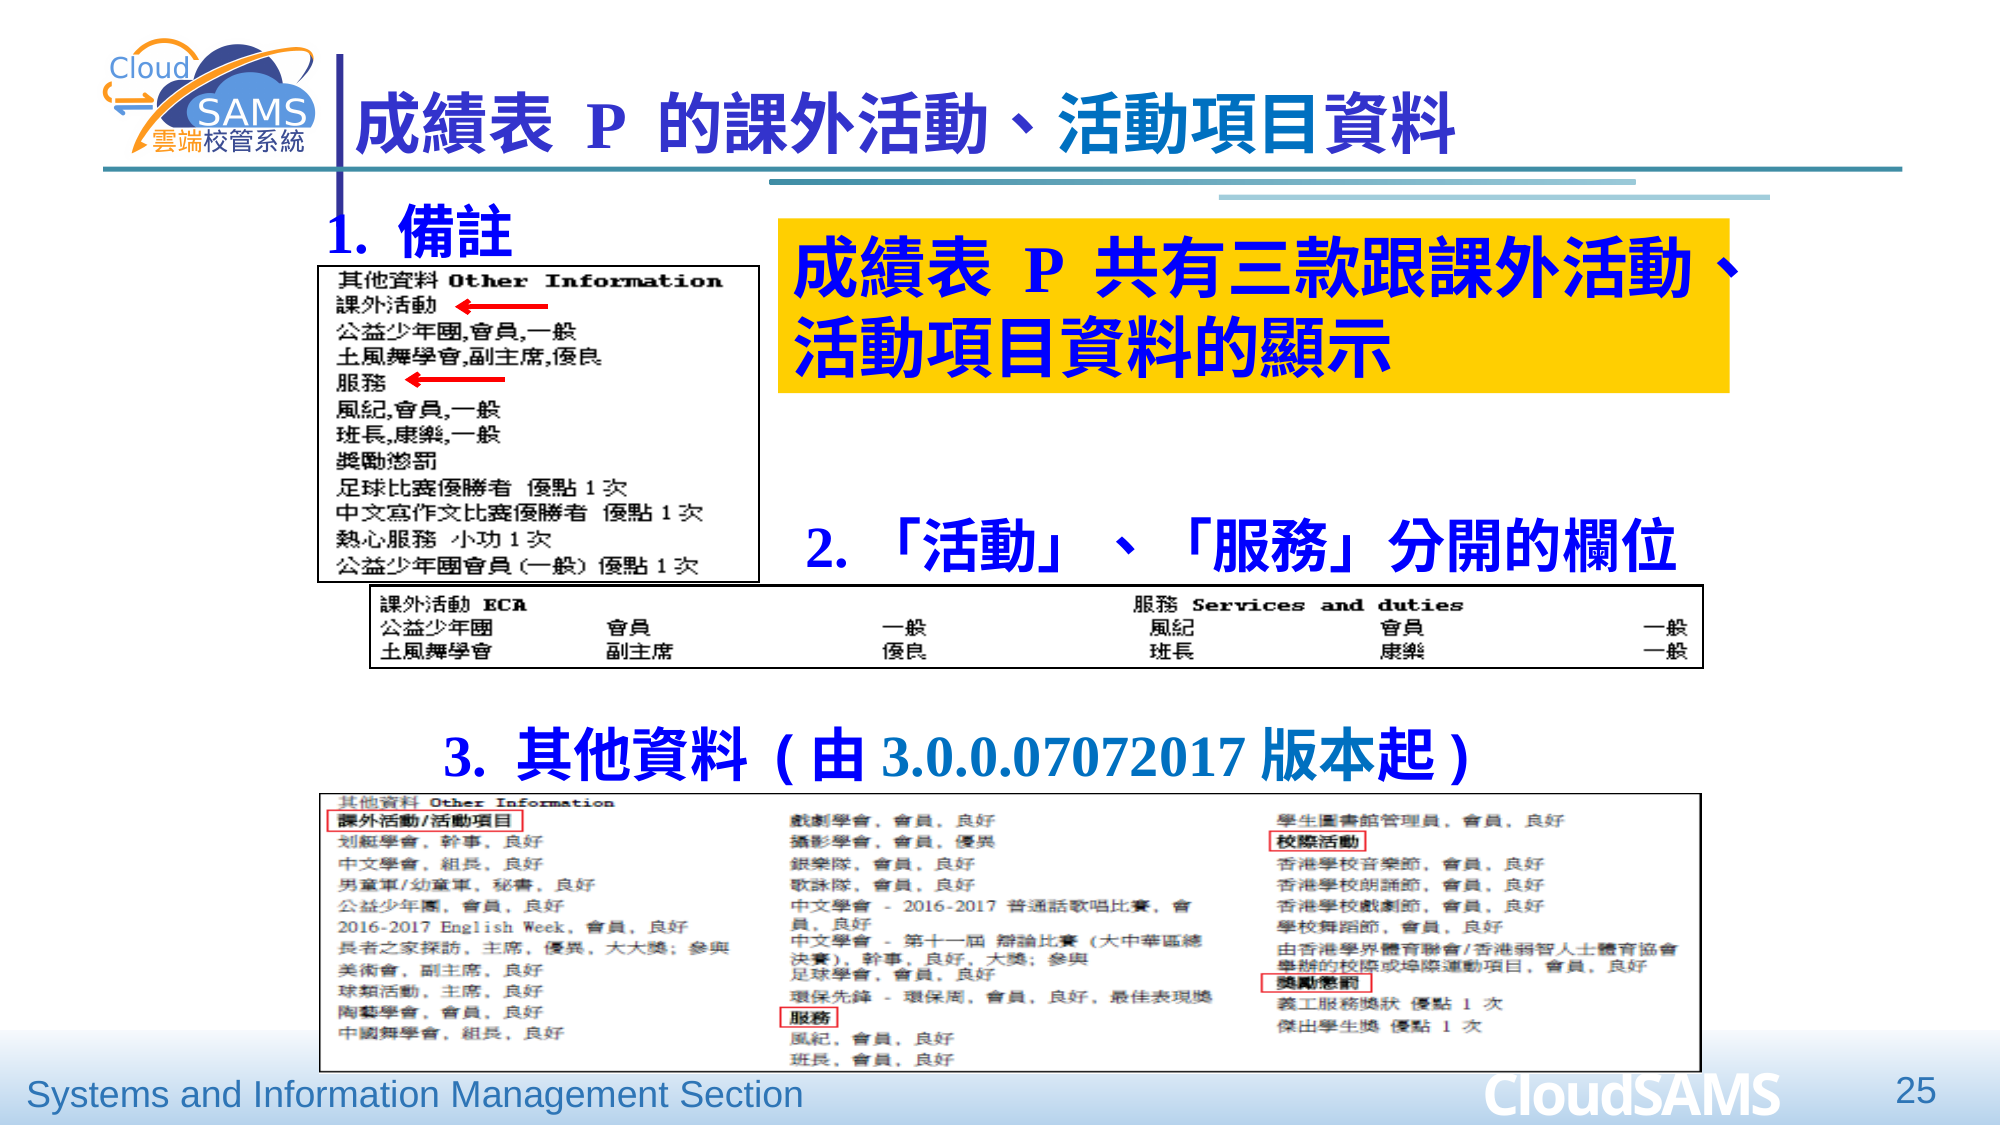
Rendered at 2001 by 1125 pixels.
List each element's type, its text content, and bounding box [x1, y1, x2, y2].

slide_number 25 [1755, 1059, 1952, 1125]
text_box 2.「活動」、「服務」分開的欄位 [790, 501, 1702, 586]
title 成績表 P 的課外活動、活動項目資料 [340, 44, 1907, 170]
picture [87, 7, 349, 175]
picture [318, 266, 758, 582]
text_box 3. 其他資料 (由3.0.0.07072017版本起) [428, 711, 1566, 792]
text_box 成績表 P 共有三款跟課外活動、活動項目資料的顯示 [778, 218, 1730, 394]
picture [370, 586, 1702, 668]
text_box 1. 備註 [310, 188, 529, 273]
picture [318, 793, 1702, 1074]
